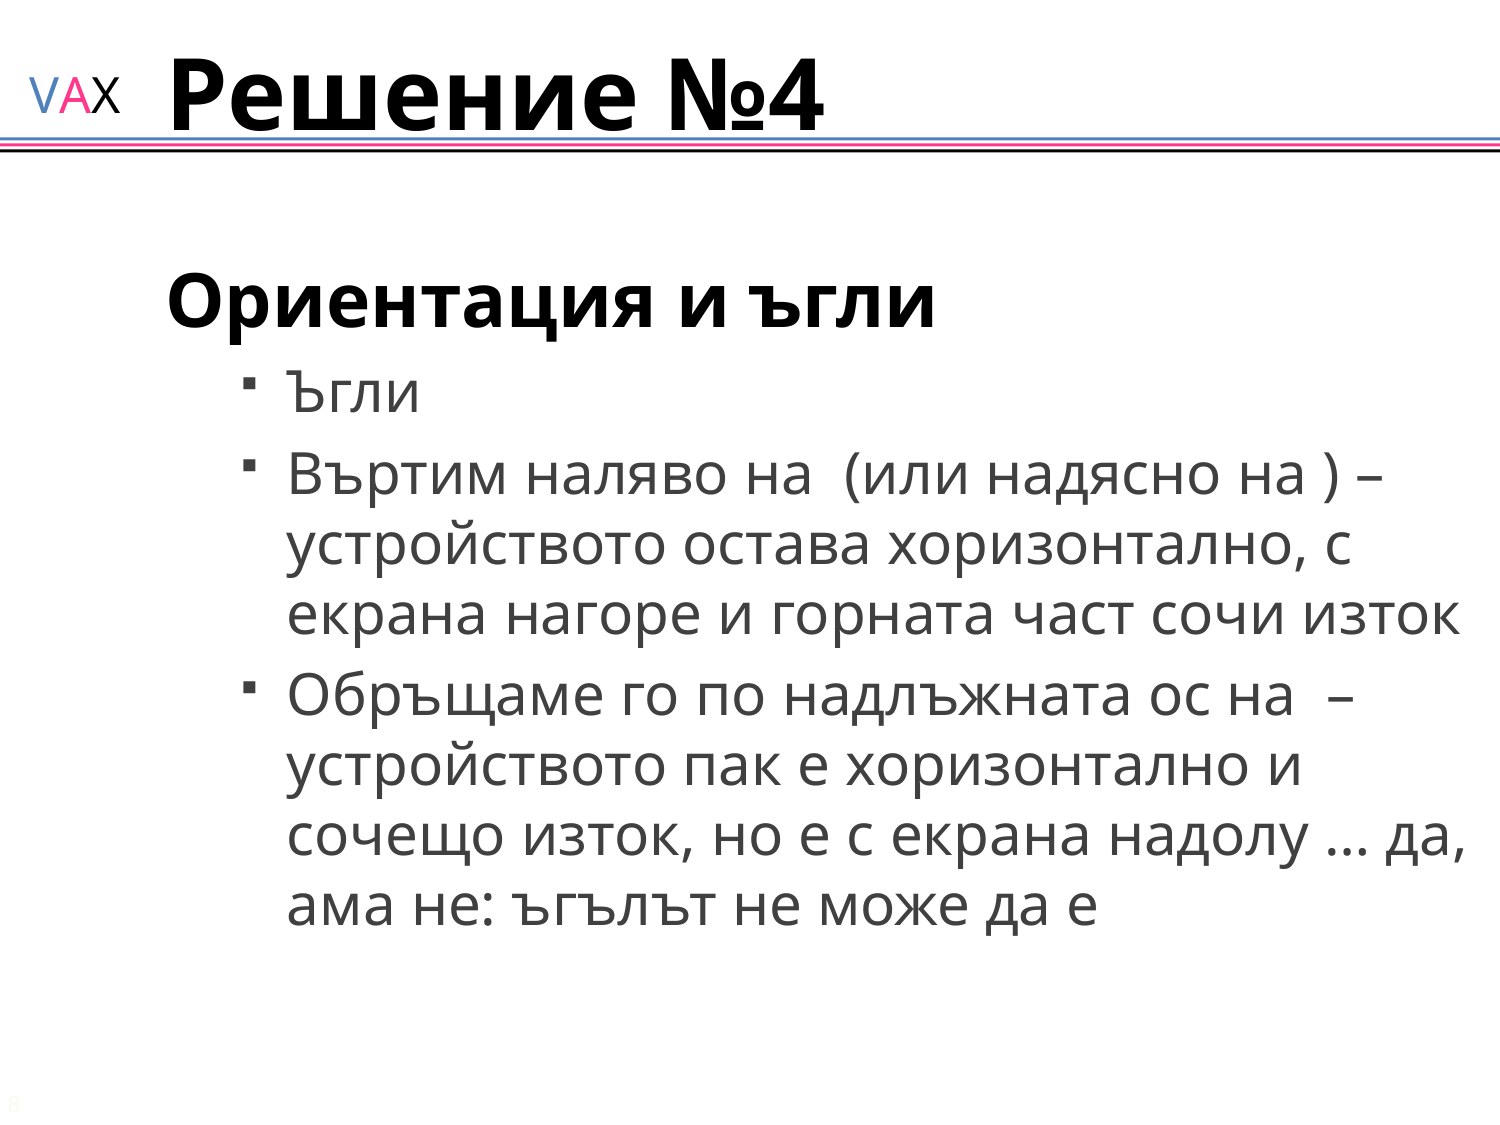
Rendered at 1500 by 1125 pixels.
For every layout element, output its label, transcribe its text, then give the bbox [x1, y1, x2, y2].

title Решение №4 [0, 37, 1500, 144]
